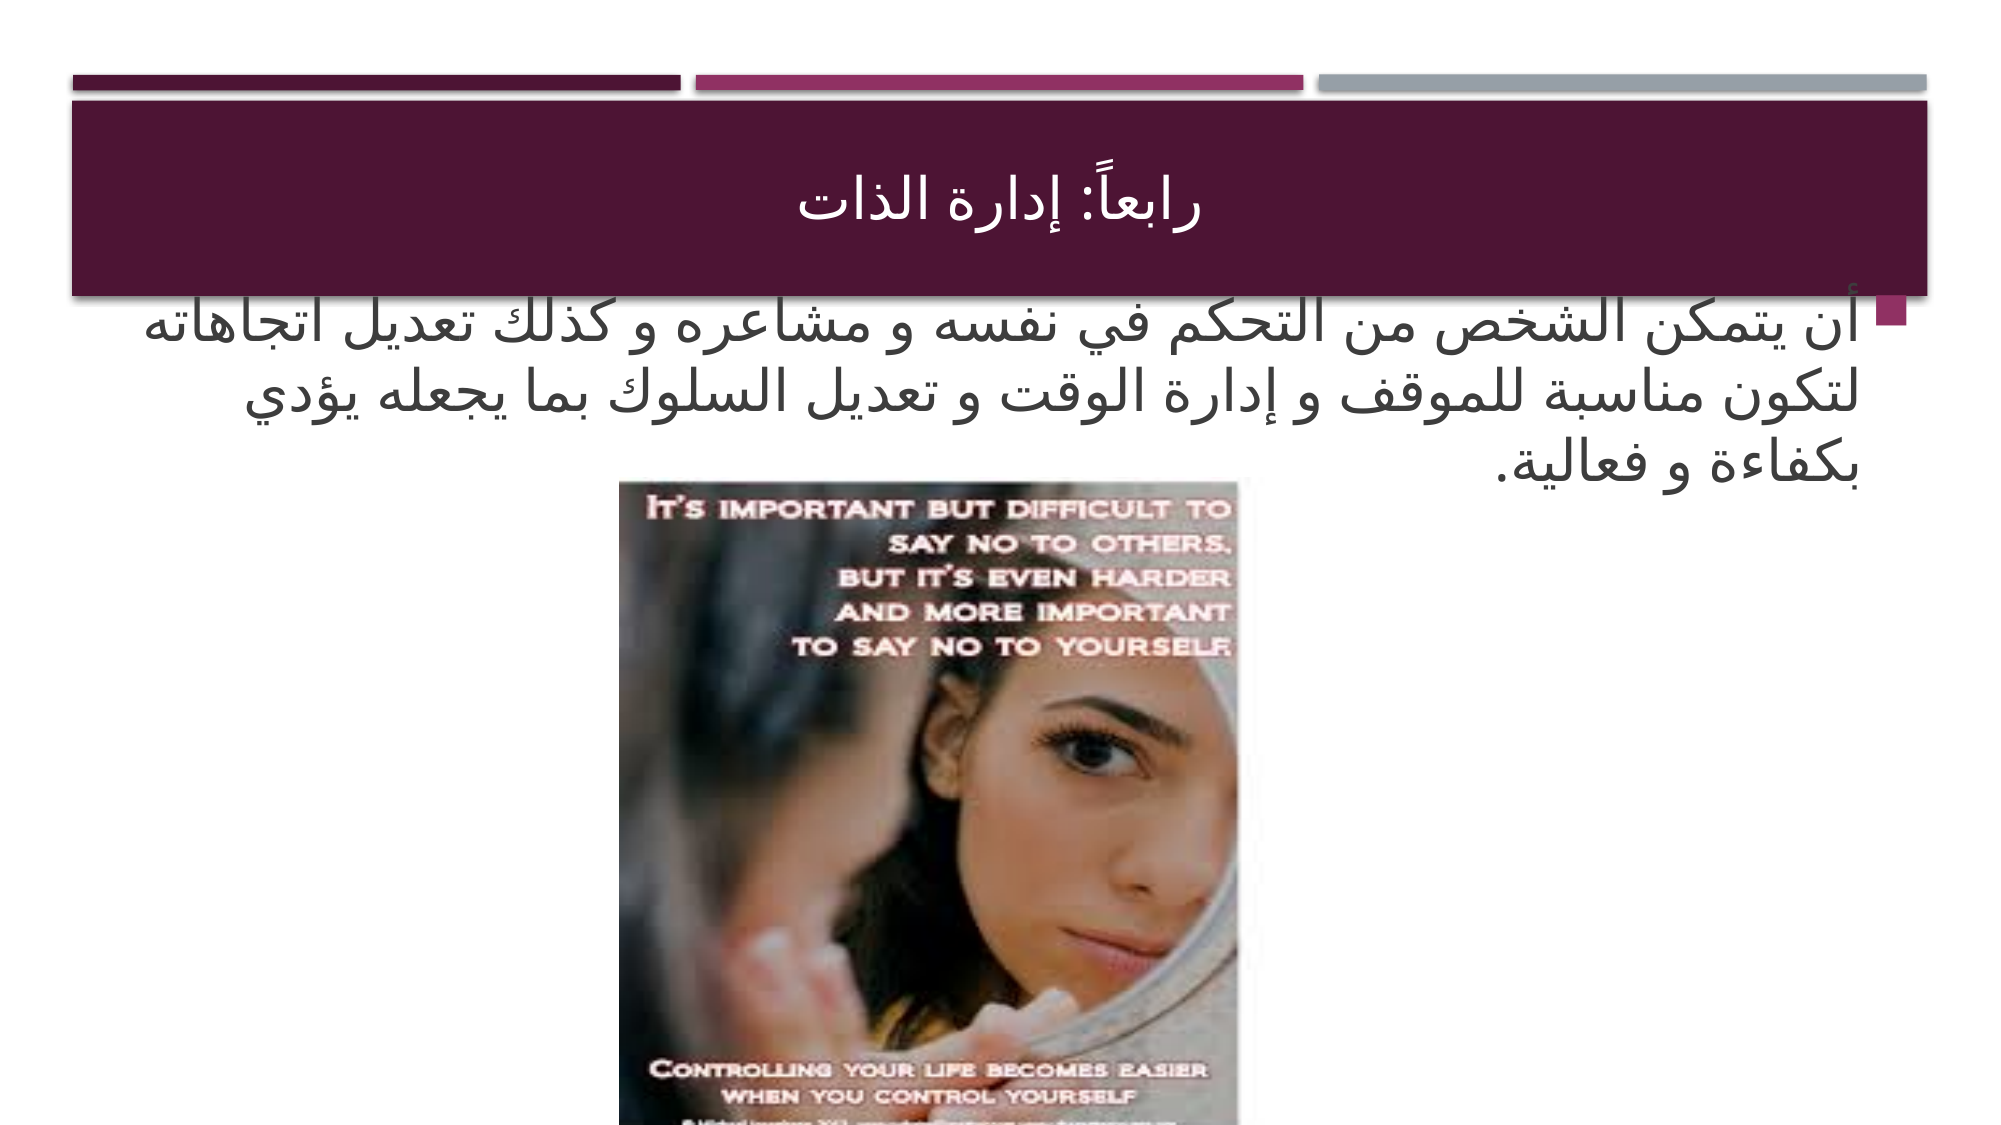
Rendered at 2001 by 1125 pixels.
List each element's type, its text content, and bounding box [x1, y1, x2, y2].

list أن يتمكن الشخص من التحكم في نفسه و مشاعره و كذلك تعديل اتجاهاته لتكون مناسبة للموقف و إدارة الوقت و تعديل السلوك بما يجعله يؤدي بكفاءة و فعالية. [118, 206, 1928, 570]
title رابعاً: إدارة الذات [95, 115, 1905, 240]
picture [618, 477, 1275, 1125]
